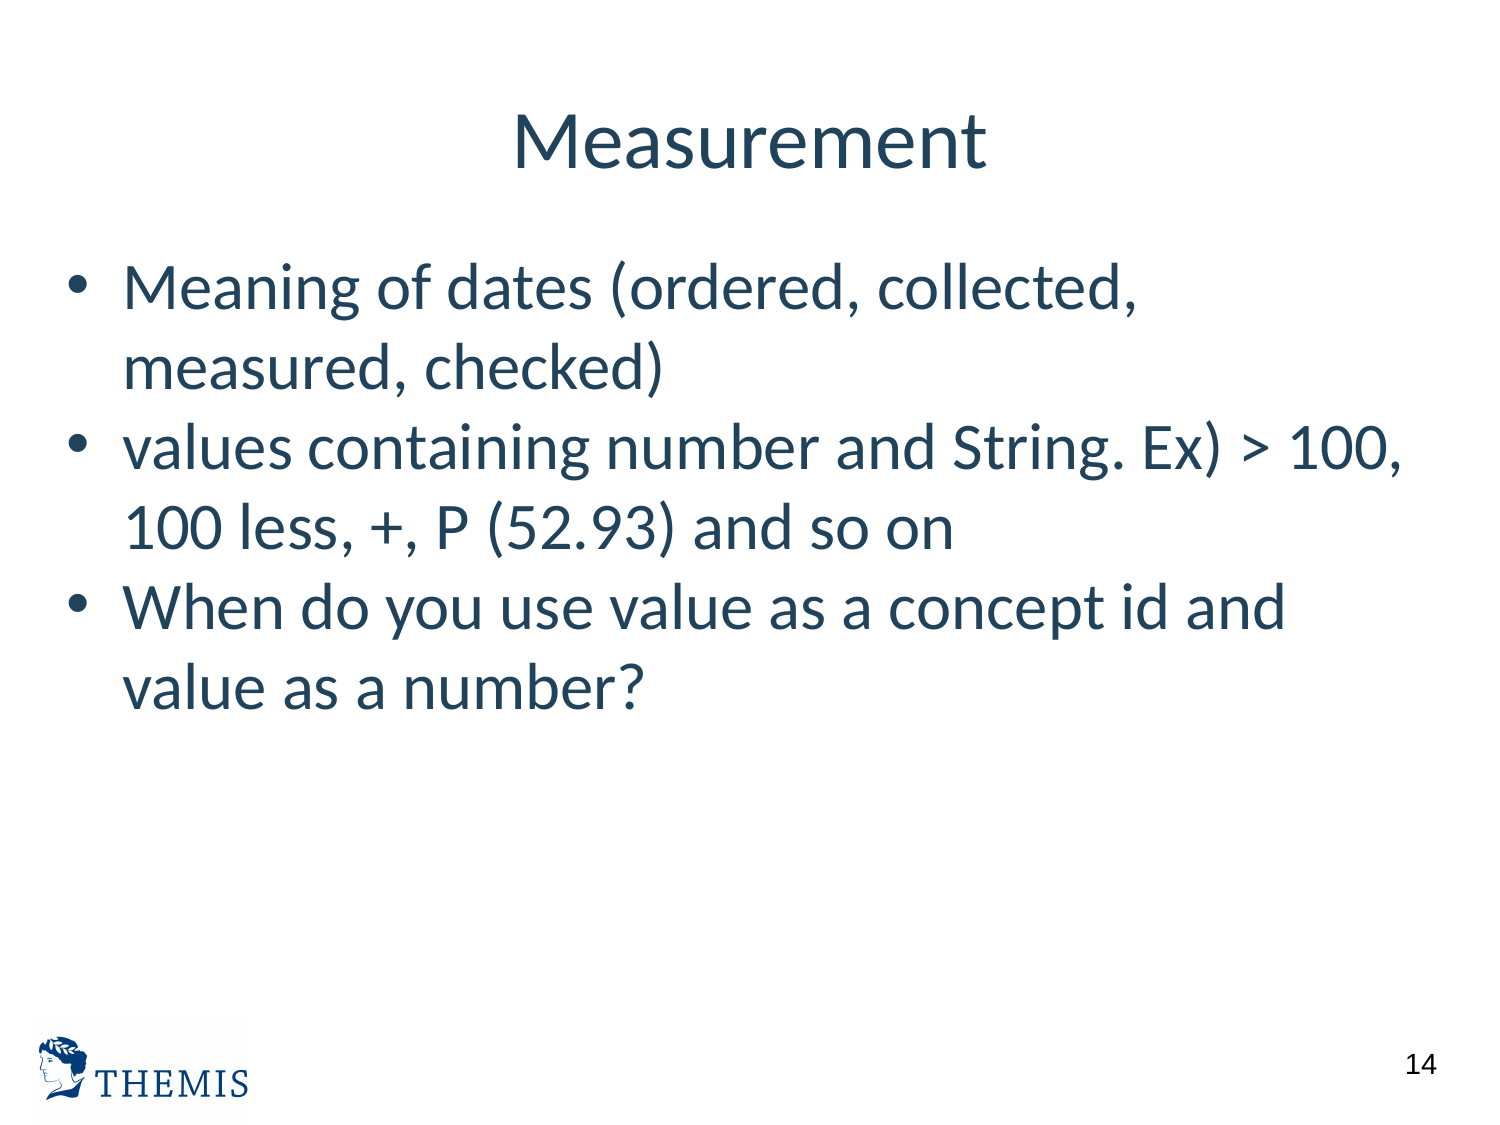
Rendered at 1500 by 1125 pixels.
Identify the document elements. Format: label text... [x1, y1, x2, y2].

title Measurement [51, 72, 1449, 199]
list Meaning of dates (ordered, collected, measured, checked) values containing number and String. Ex) > 100, 100 less, +, P (52.93) and so on When do you use value as a concept id and value as a number? [51, 227, 1449, 975]
picture [37, 1017, 250, 1125]
slide_number 14 [1389, 1019, 1480, 1106]
